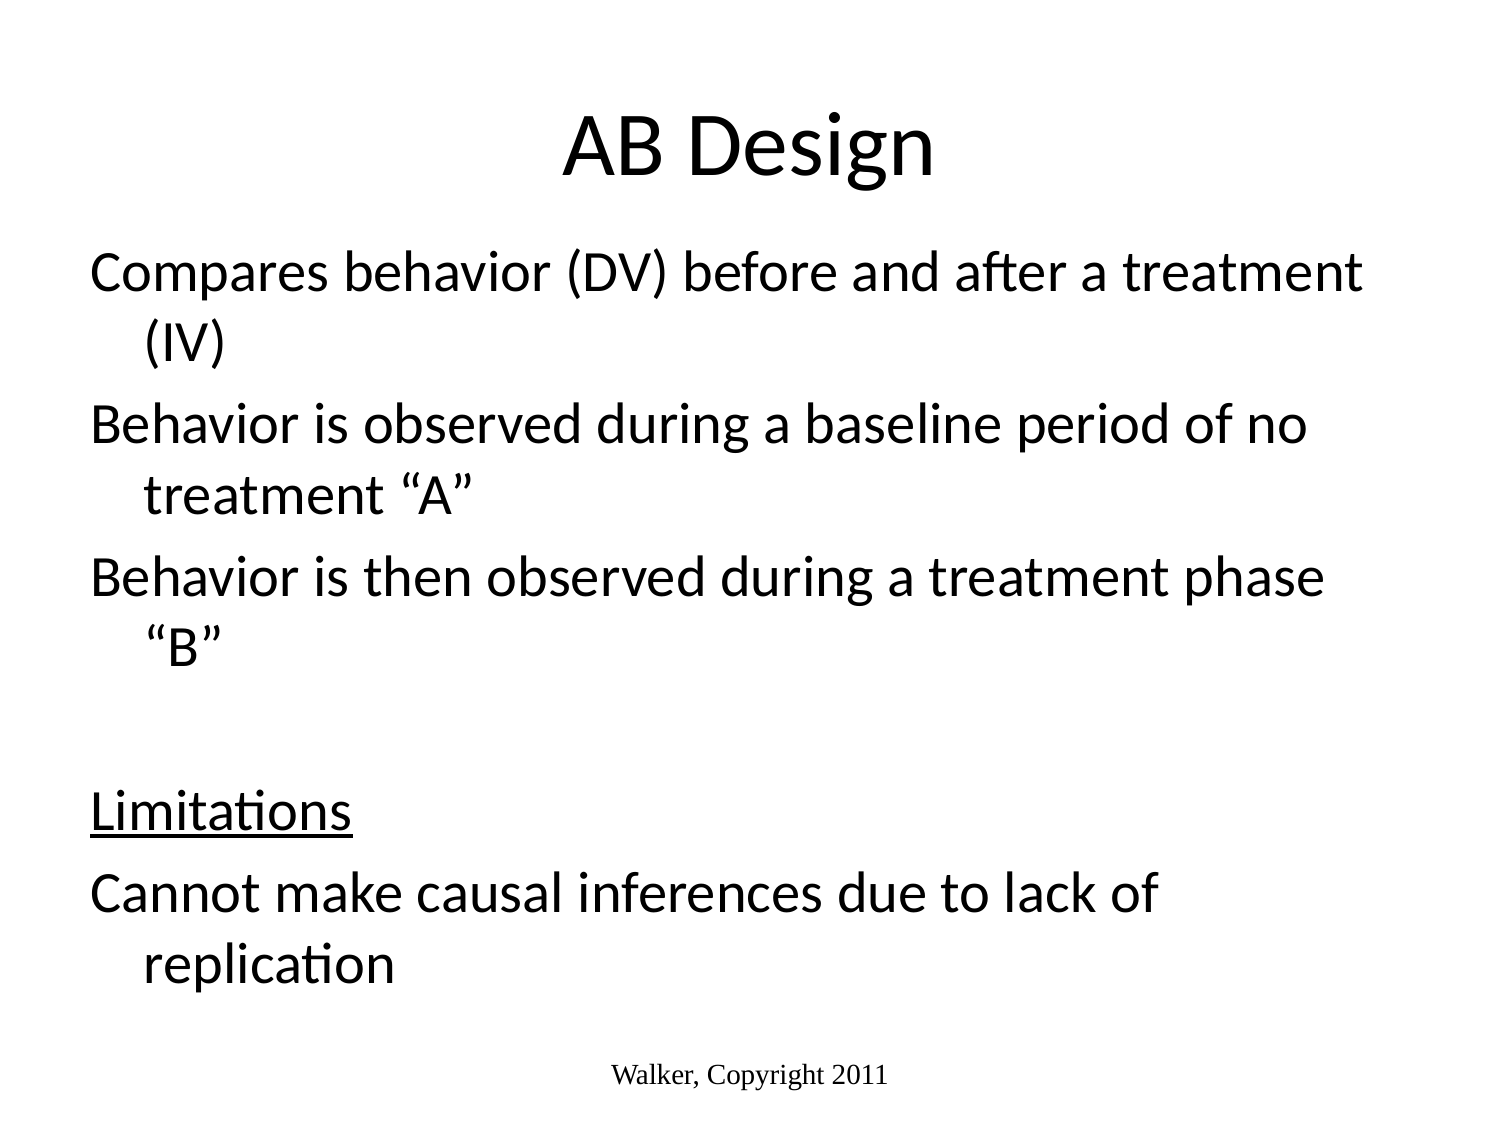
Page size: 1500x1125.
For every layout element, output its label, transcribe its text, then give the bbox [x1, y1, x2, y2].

footer Walker, Copyright 2011 [512, 1042, 988, 1103]
title AB Design [75, 45, 1425, 224]
list Compares behavior (DV) before and after a treatment (IV) Behavior is observed during a baseline period of no treatment “A” Behavior is then observed during a treatment phase “B” Limitations Cannot make causal inferences due to lack of replication [75, 224, 1425, 1005]
